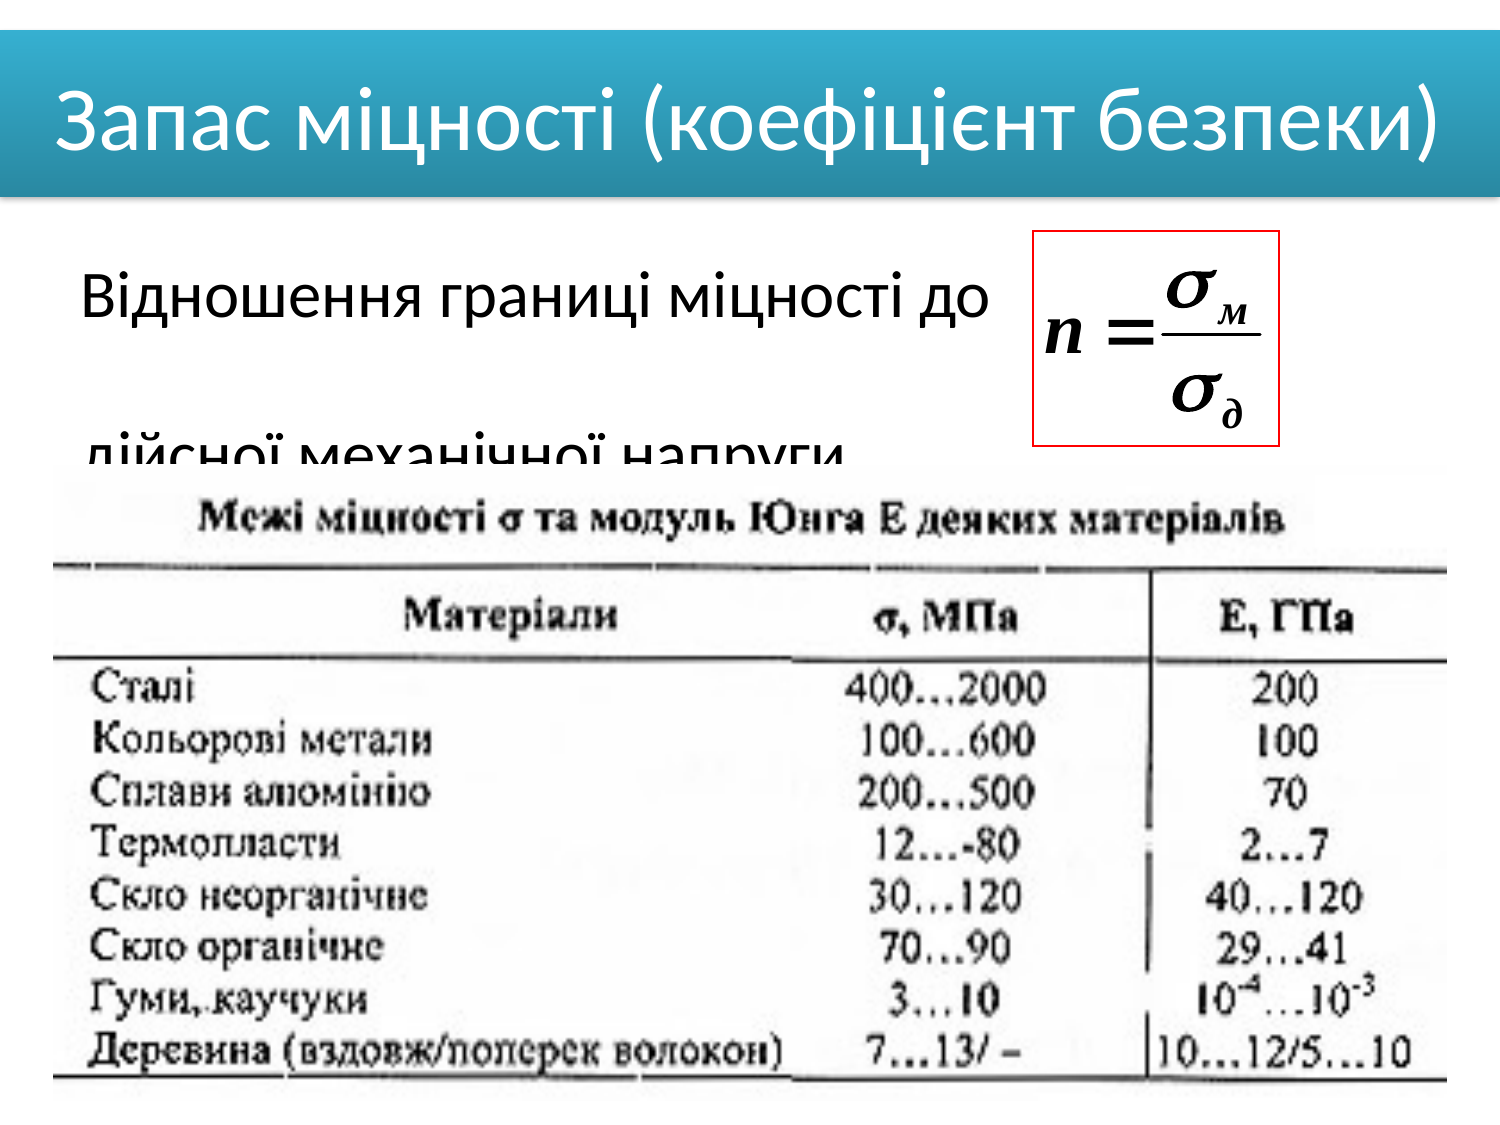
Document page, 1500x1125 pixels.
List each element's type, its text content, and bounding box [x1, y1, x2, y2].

list Відношення границі міцності до дійсної механічної напруги [64, 243, 1022, 409]
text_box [1033, 231, 1279, 446]
title Запас міцності (коефіцієнт безпеки) [0, 30, 1500, 197]
picture [52, 464, 1448, 1101]
